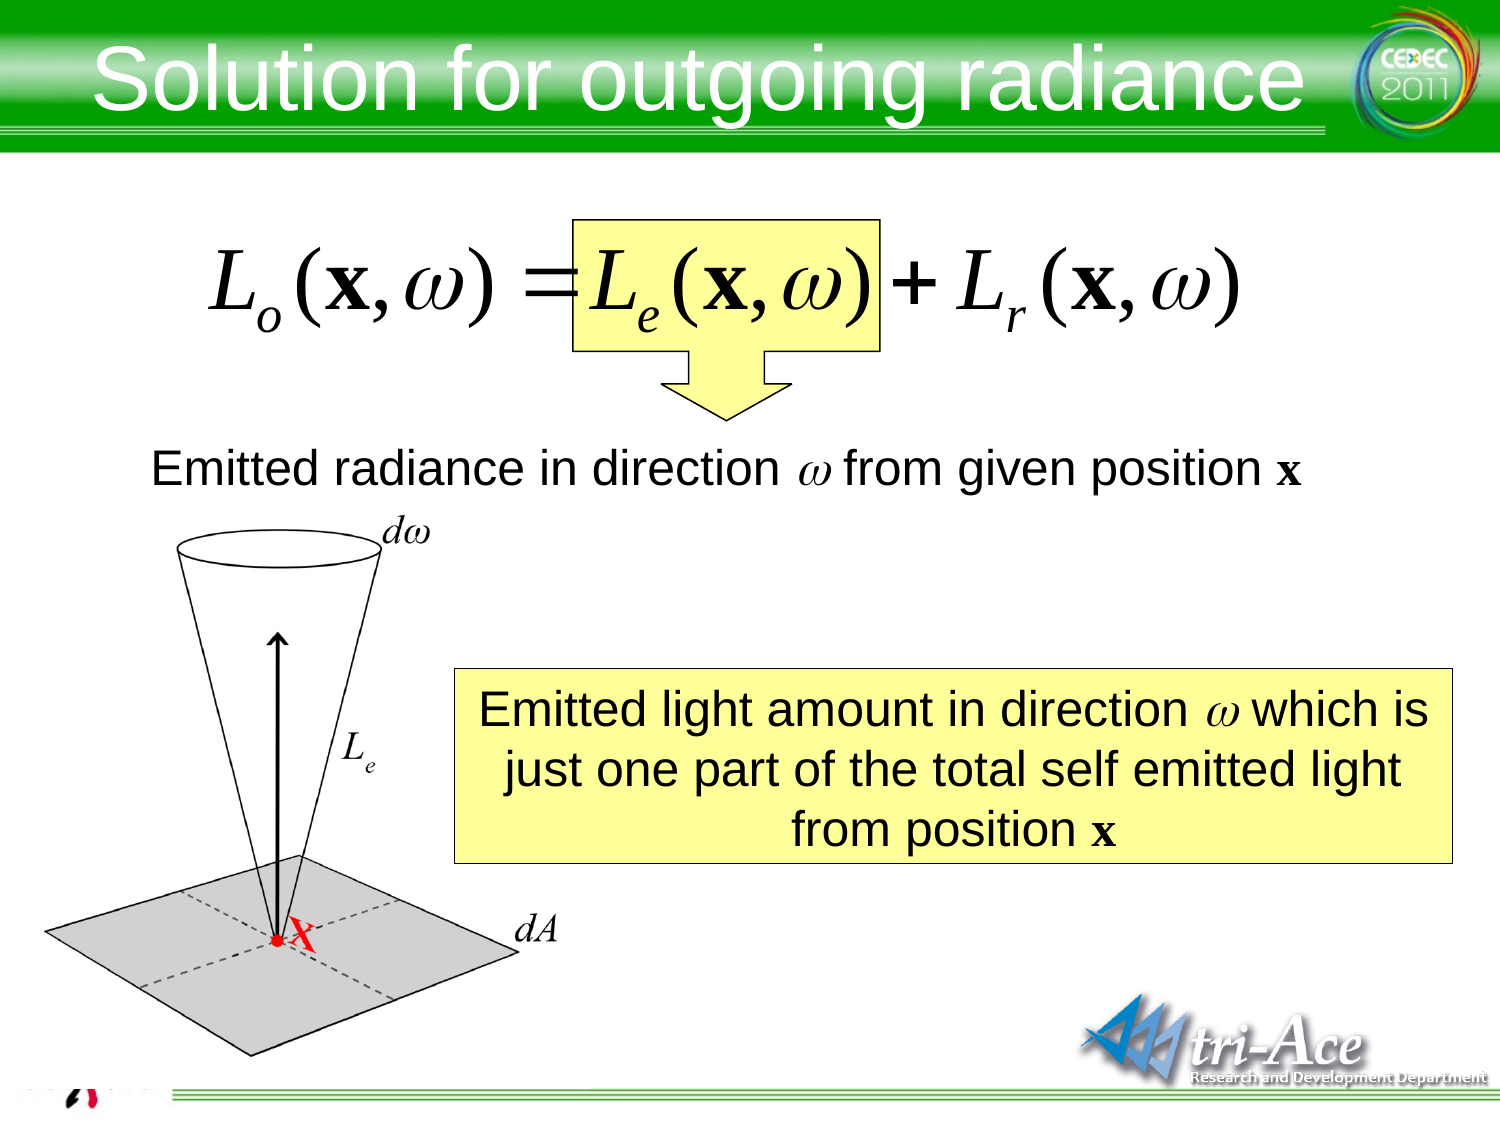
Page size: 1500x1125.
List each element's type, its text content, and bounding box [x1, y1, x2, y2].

picture [0, 491, 1500, 1125]
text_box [192, 219, 1258, 356]
text_box Emitted radiance in direction w from given position x [135, 428, 1365, 504]
picture [0, 0, 1500, 155]
text_box Emitted light amount in direction w which is just one part of the total self emitted light from position x [594, 668, 1453, 864]
title Solution for outgoing radiance [74, 7, 1426, 140]
text_box [660, 364, 792, 421]
